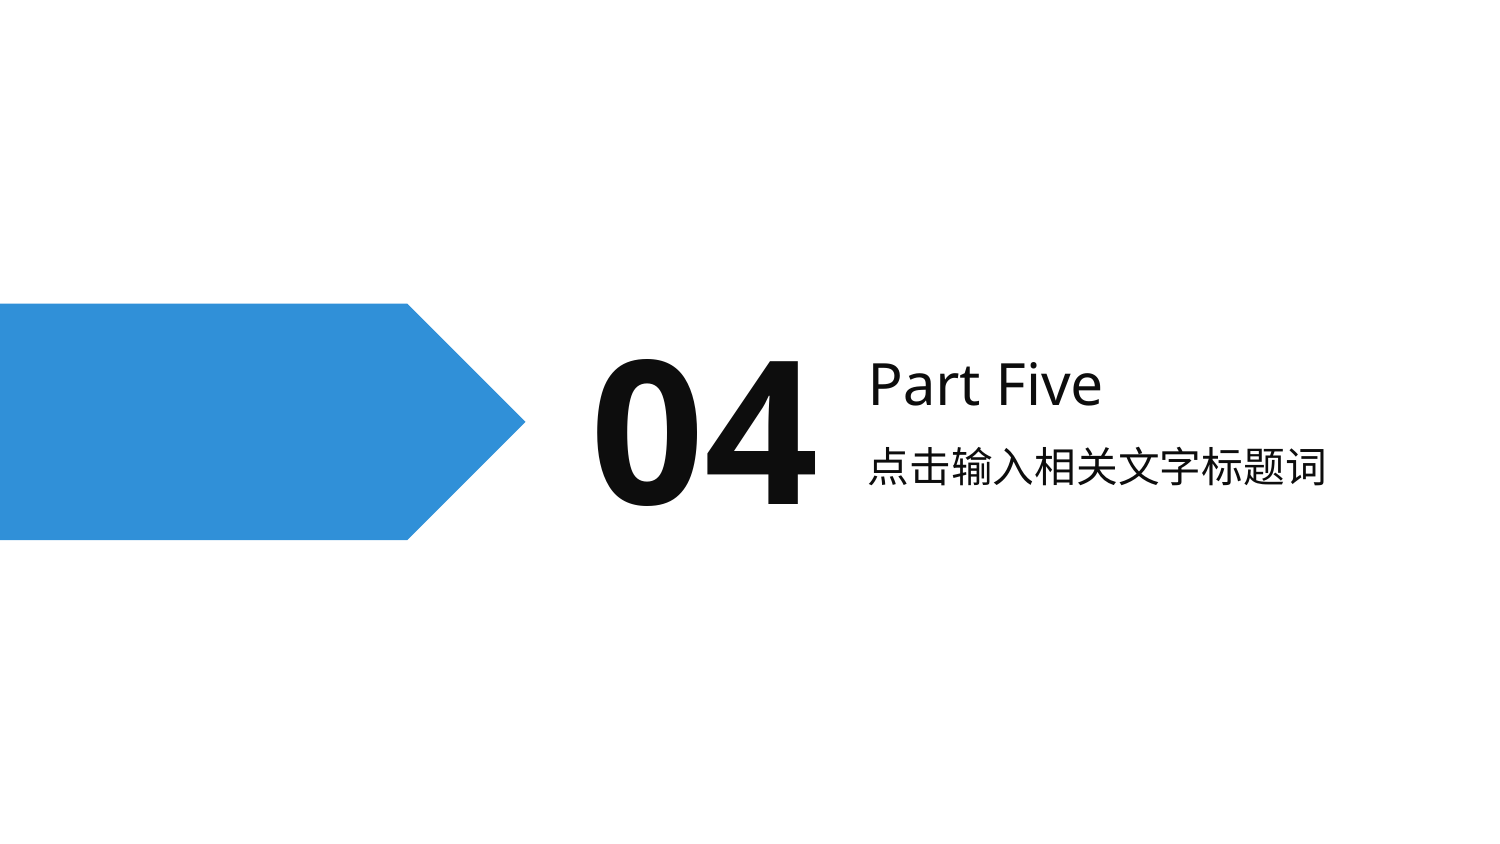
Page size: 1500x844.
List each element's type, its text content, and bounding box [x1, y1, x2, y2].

text_box Part Five [852, 339, 1119, 424]
text_box [0, 301, 528, 543]
text_box 04 [575, 297, 835, 553]
text_box 点击输入相关文字标题词 [852, 433, 1353, 499]
